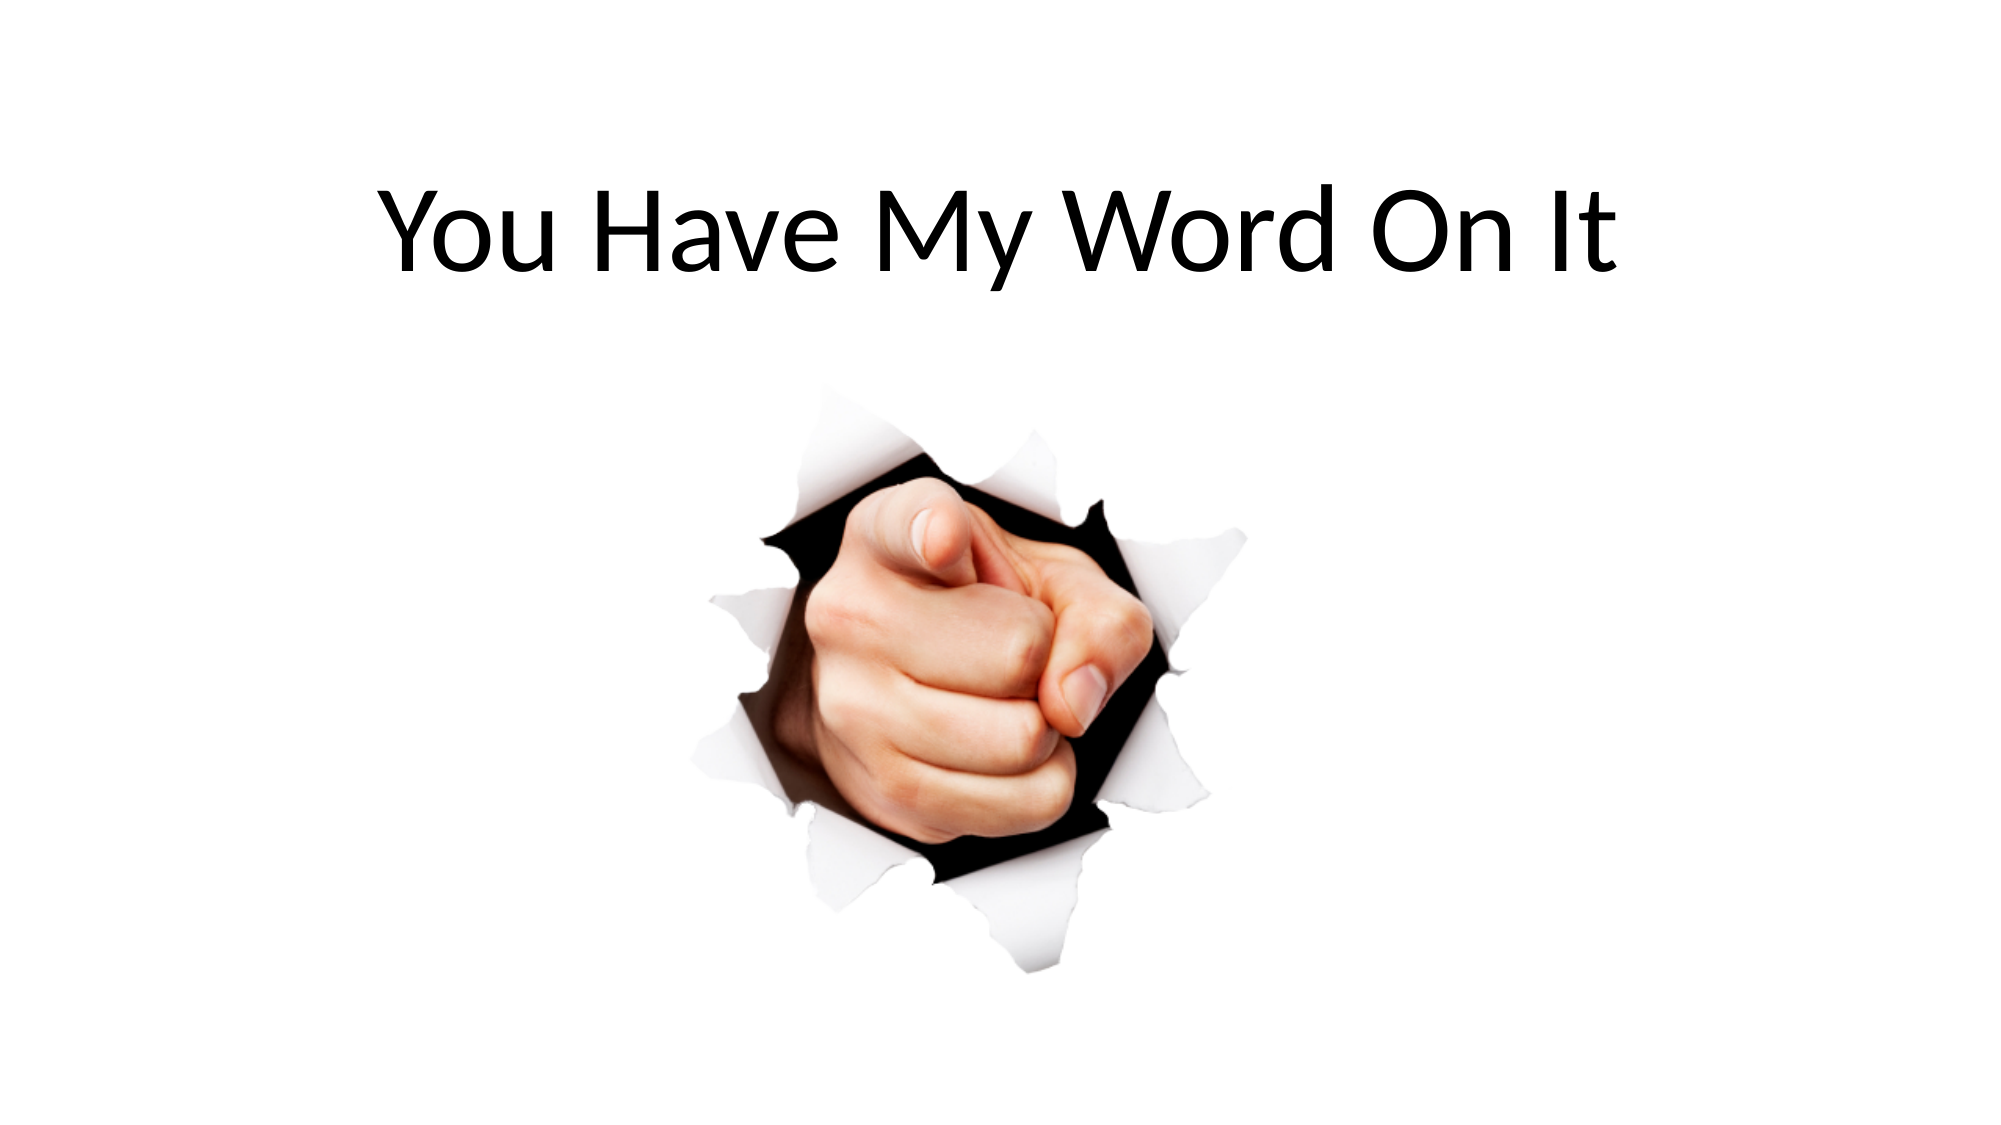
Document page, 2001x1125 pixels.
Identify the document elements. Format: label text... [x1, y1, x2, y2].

picture [653, 367, 1283, 992]
list You Have My Word On It [136, 156, 1862, 680]
